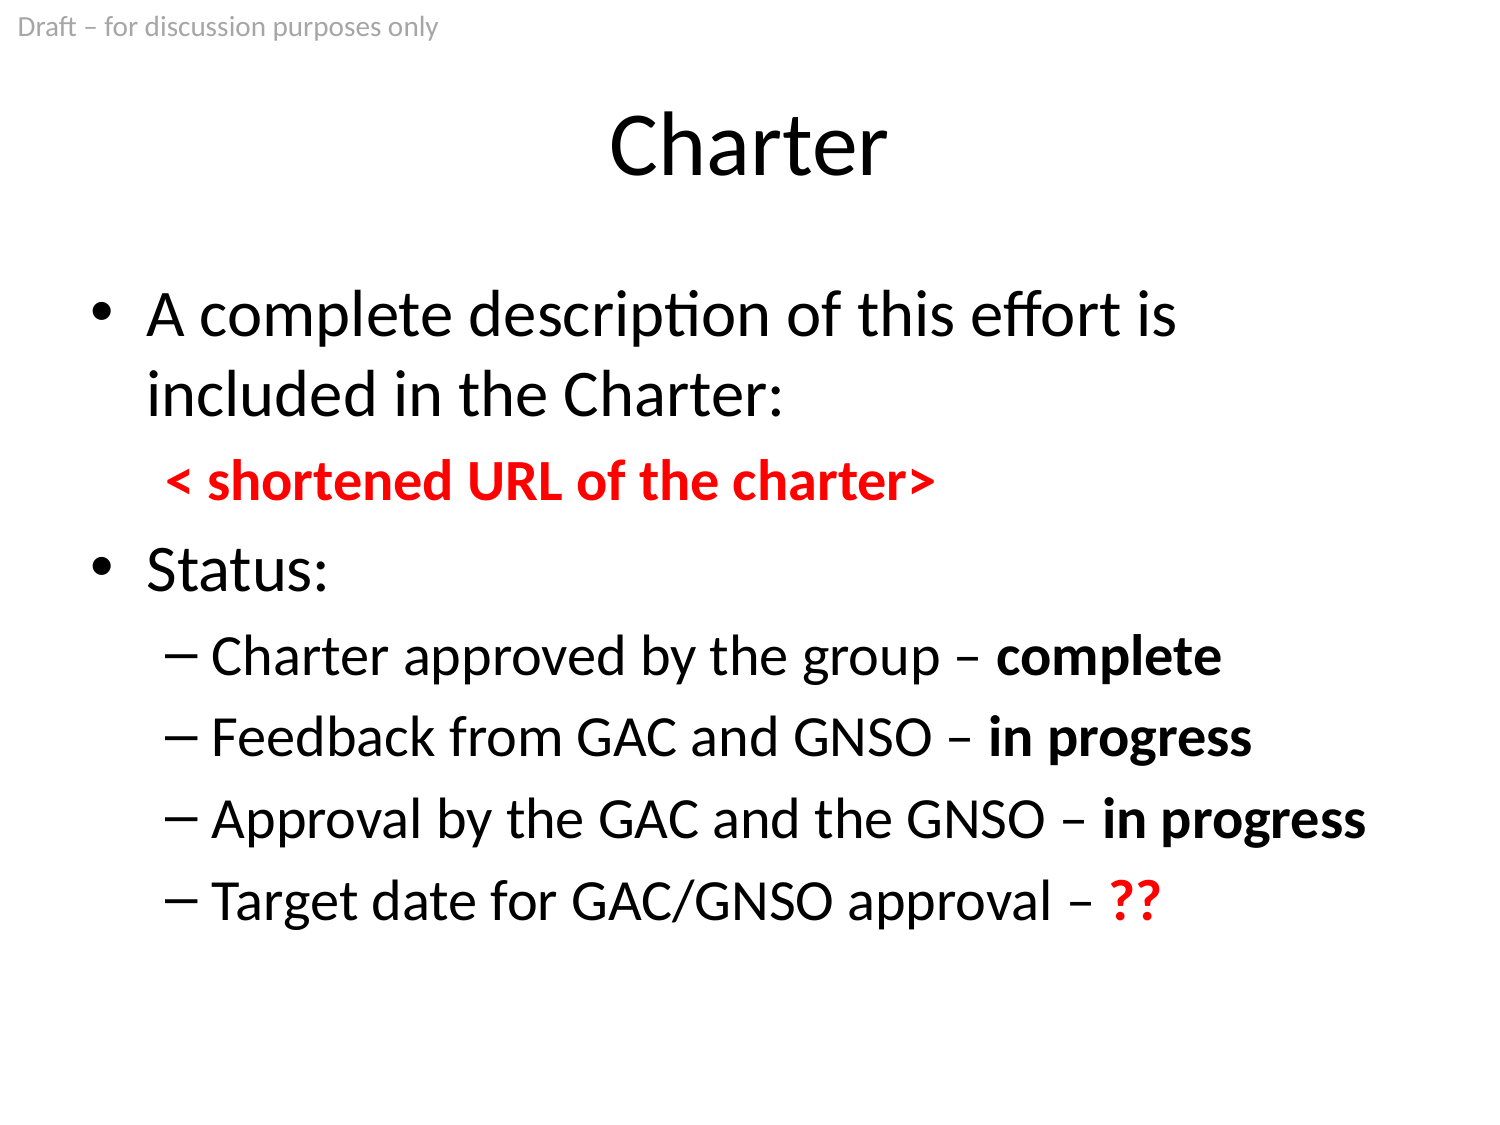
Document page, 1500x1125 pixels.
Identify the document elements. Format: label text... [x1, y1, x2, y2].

list A complete description of this effort is included in the Charter: < shortened URL of the charter> Status: Charter approved by the group – complete Feedback from GAC and GNSO – in progress Approval by the GAC and the GNSO – in progress Target date for GAC/GNSO approval – ?? [74, 262, 1426, 1006]
title Charter [74, 44, 1426, 233]
